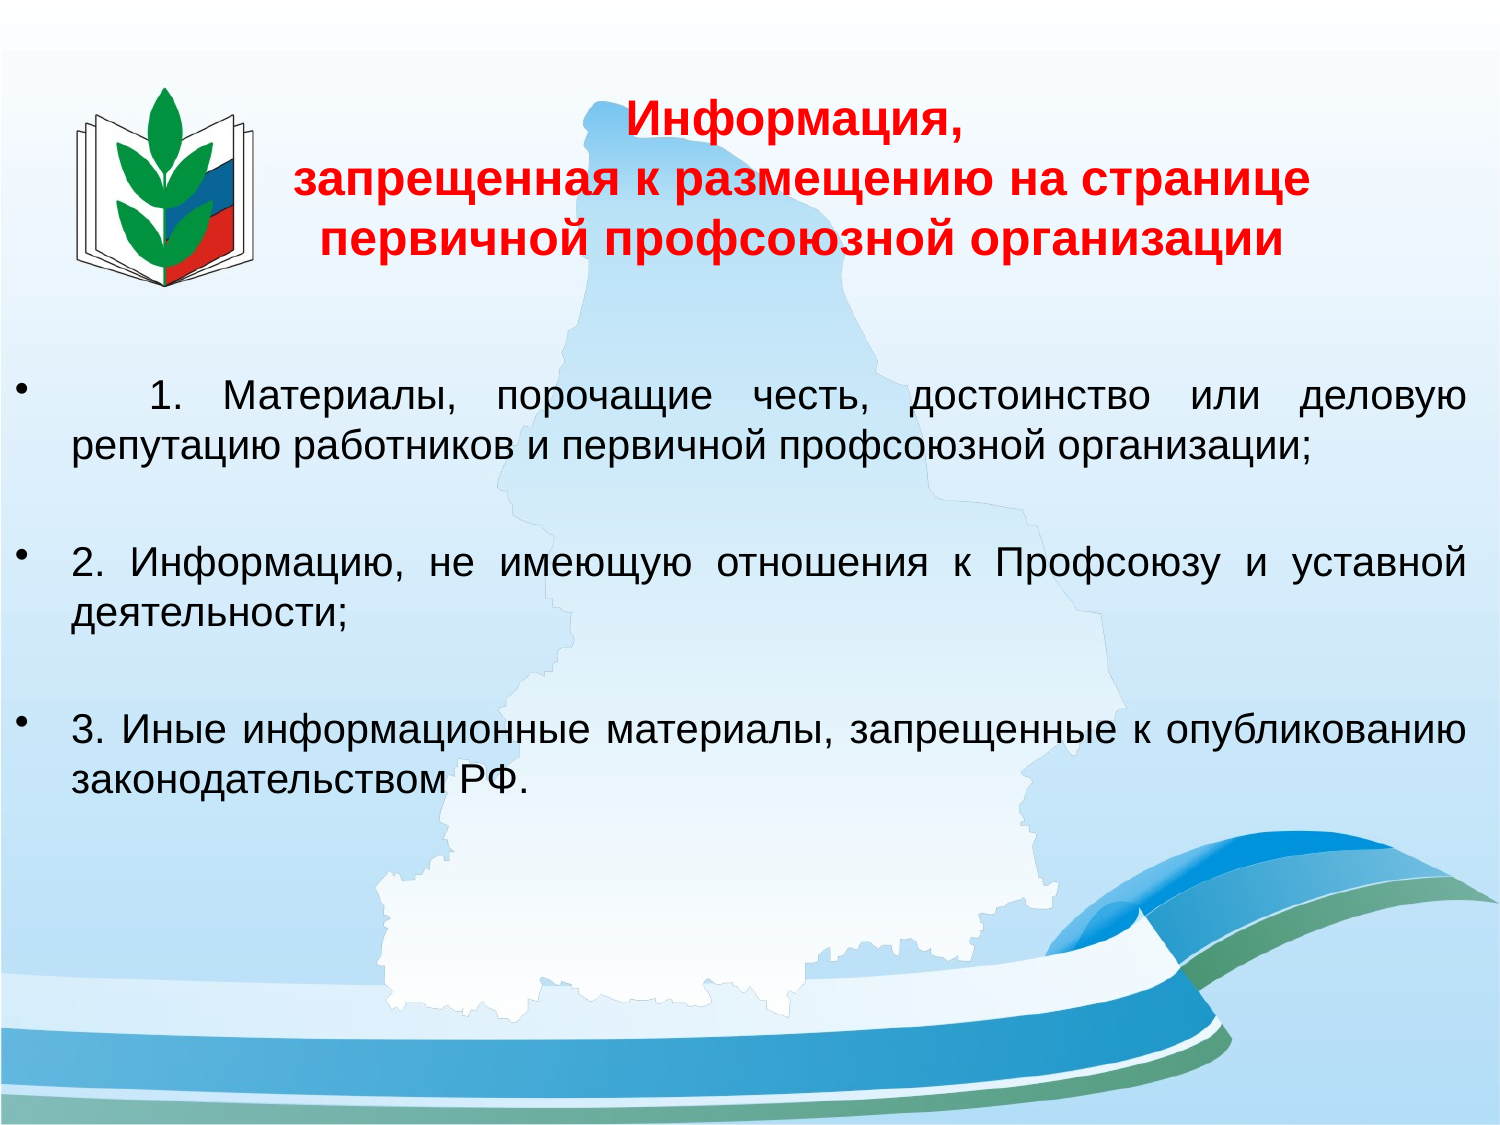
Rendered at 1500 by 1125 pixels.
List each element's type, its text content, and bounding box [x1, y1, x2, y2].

title Информация, запрещенная к размещению на странице первичной профсоюзной организации [147, 78, 1457, 262]
list 1. Материалы, порочащие честь, достоинство или деловую репутацию работников и первичной профсоюзной организации; 2. Информацию, не имеющую отношения к Профсоюзу и уставной деятельности; 3. Иные информационные материалы, запрещенные к опубликованию законодательством РФ. [0, 262, 1483, 1125]
picture [0, 0, 1500, 1125]
